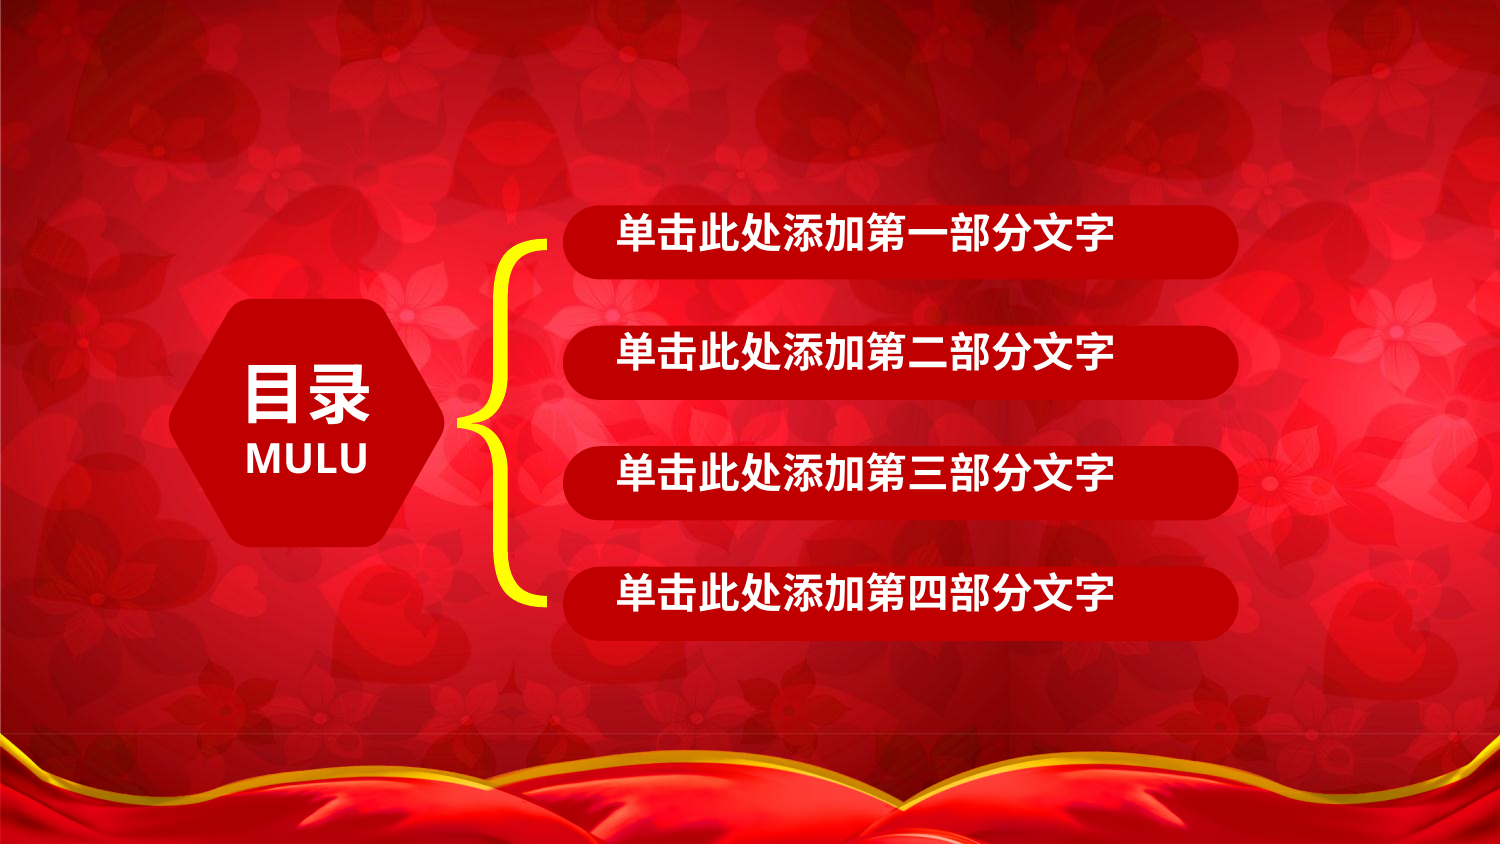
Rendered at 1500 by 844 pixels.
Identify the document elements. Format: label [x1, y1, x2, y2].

text_box [0, 0, 1500, 844]
